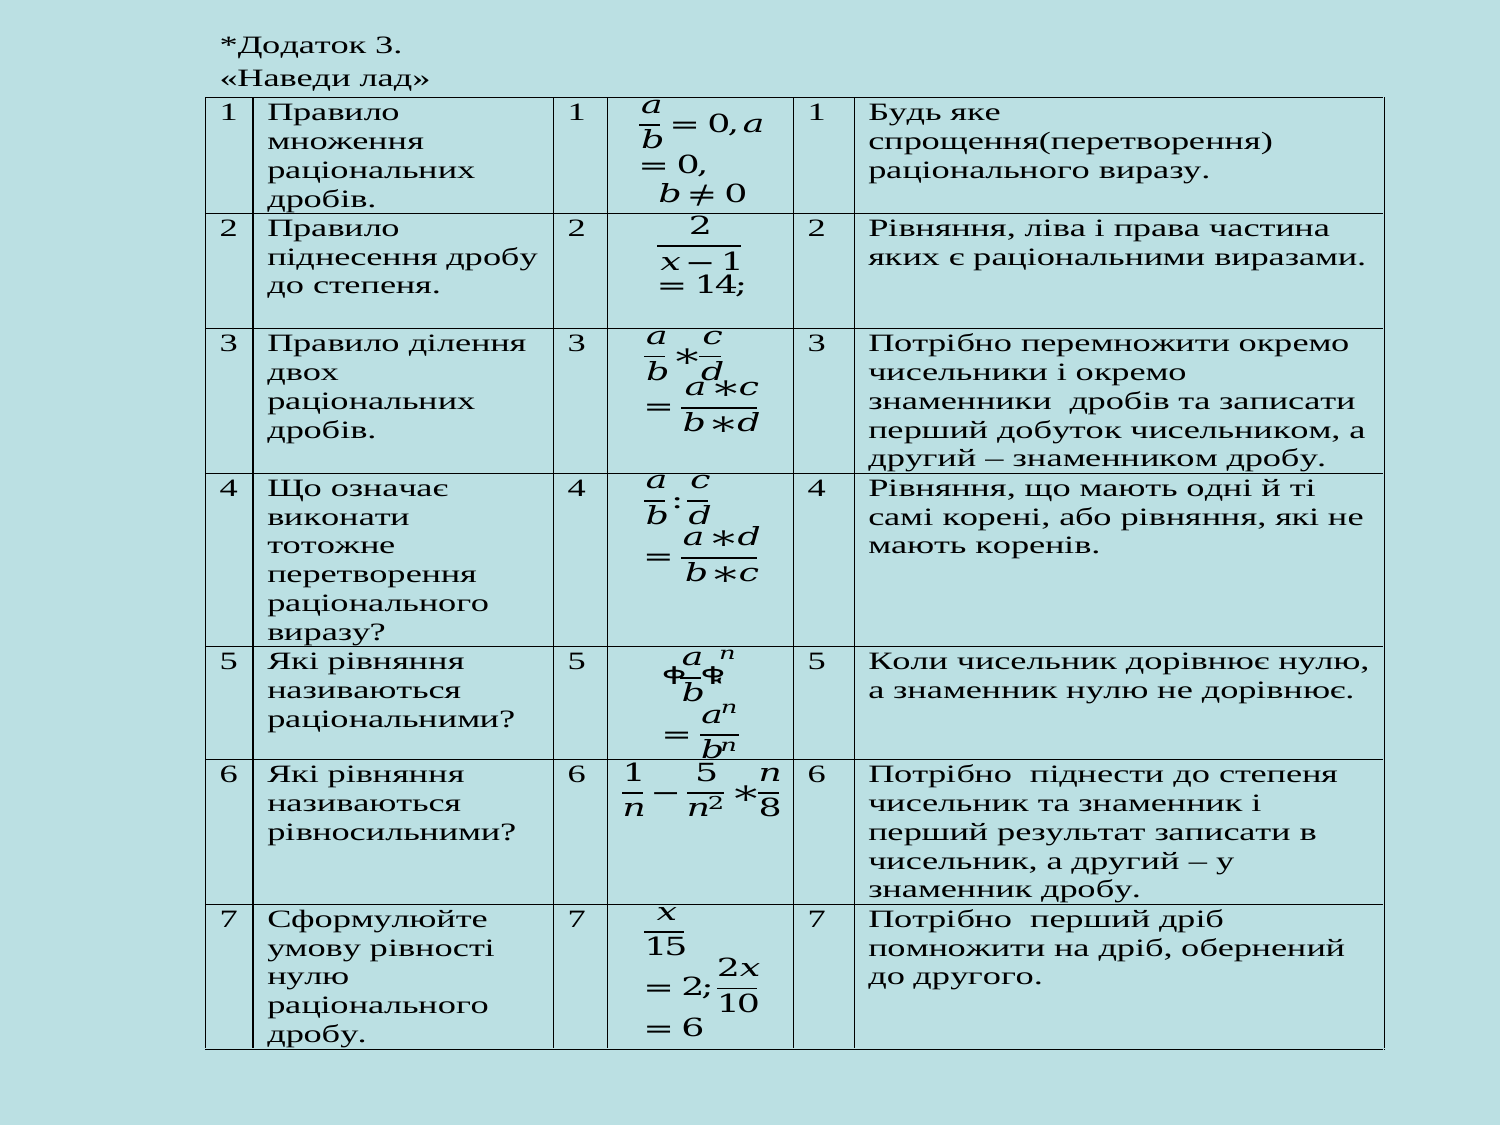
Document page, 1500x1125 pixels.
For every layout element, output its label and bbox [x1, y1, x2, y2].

picture [111, 30, 1389, 1095]
